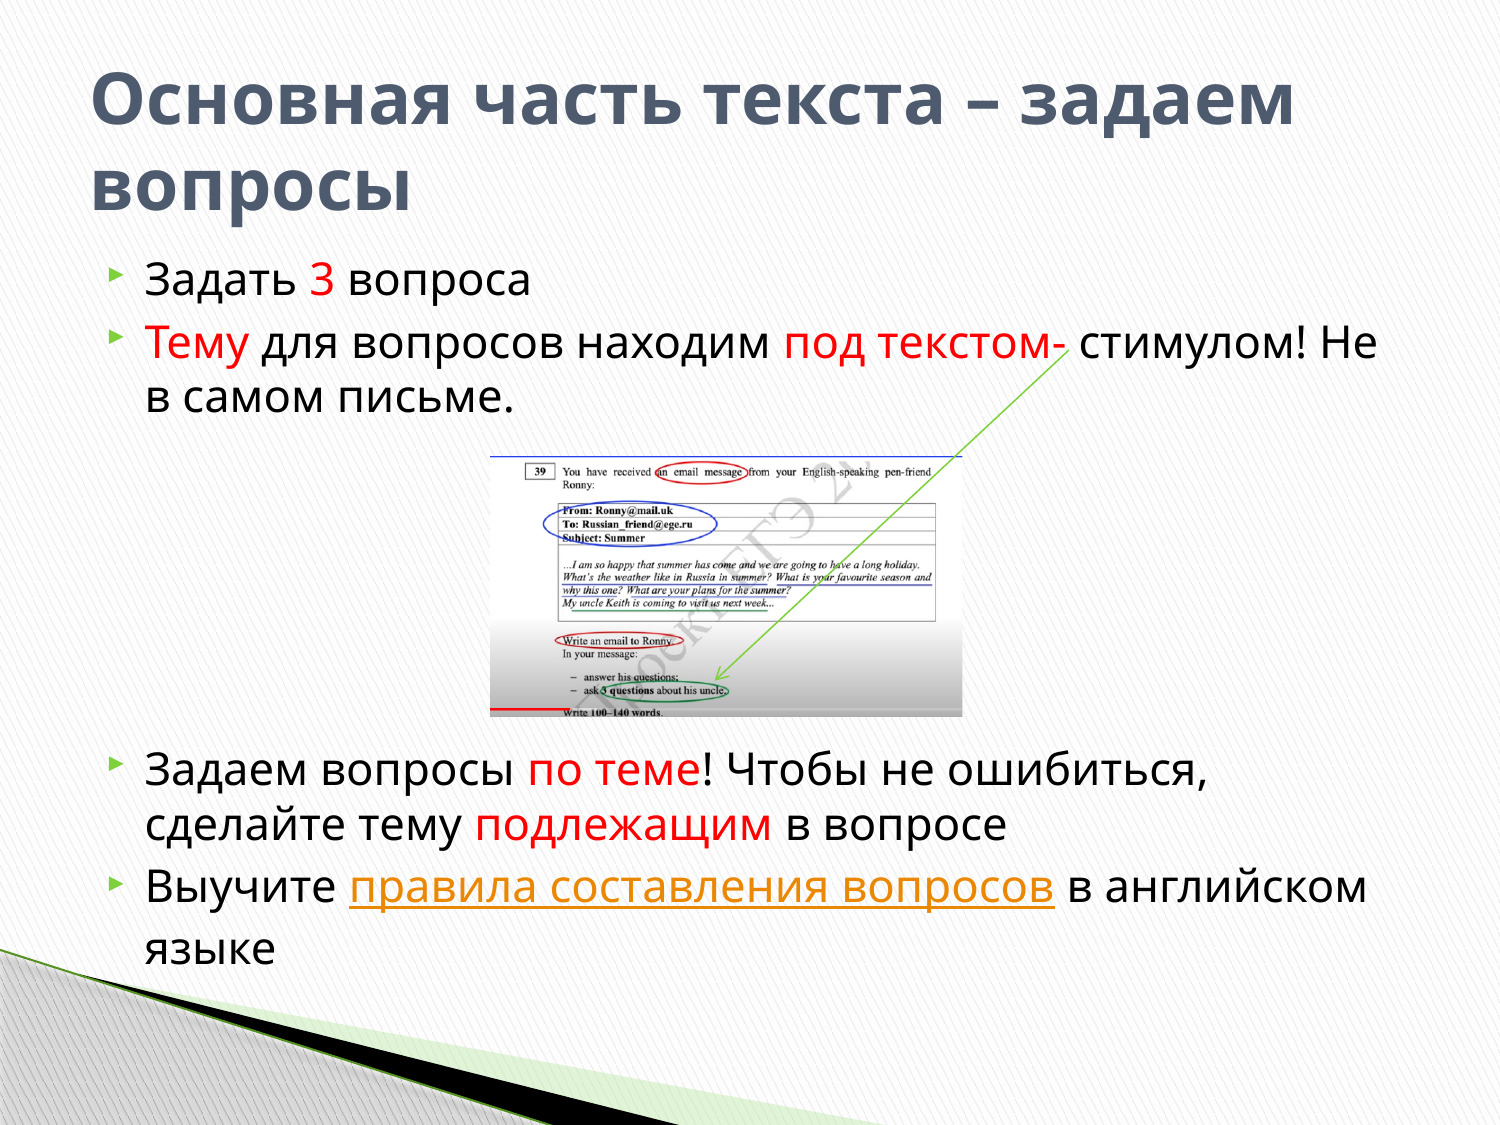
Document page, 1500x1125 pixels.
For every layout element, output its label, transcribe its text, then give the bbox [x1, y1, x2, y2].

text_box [714, 349, 1070, 681]
picture [489, 455, 963, 717]
title Основная часть текста – задаем вопросы [75, 45, 1425, 233]
list Задать 3 вопроса Тему для вопросов находим под текстом- стимулом! Не в самом письме. Задаем вопросы по теме! Чтобы не ошибиться, сделайте тему подлежащим в вопросе Выучите правила составления вопросов в английском языке [74, 242, 1426, 986]
